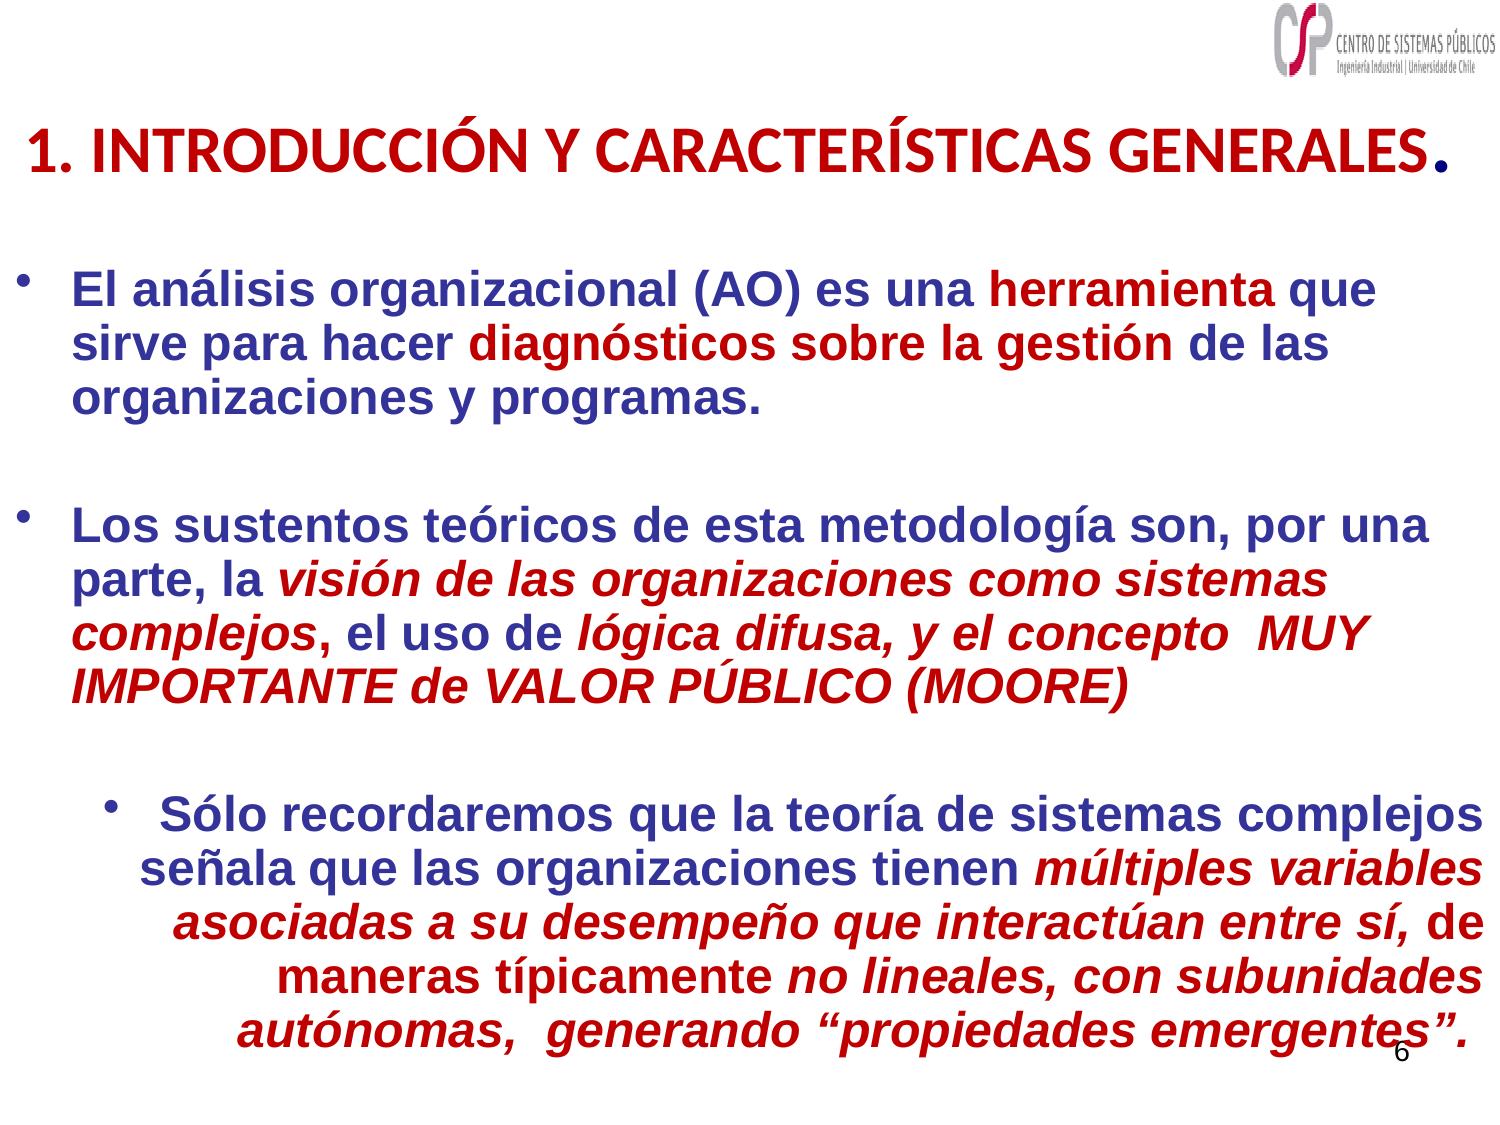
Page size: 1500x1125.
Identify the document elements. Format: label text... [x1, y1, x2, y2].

slide_number 6 [1074, 1024, 1426, 1103]
title 1. INTRODUCCIÓN Y CARACTERÍSTICAS GENERALES. [0, 44, 1500, 233]
list El análisis organizacional (AO) es una herramienta que sirve para hacer diagnósticos sobre la gestión de las organizaciones y programas. Los sustentos teóricos de esta metodología son, por una parte, la visión de las organizaciones como sistemas complejos, el uso de lógica difusa, y el concepto MUY IMPORTANTE de VALOR PÚBLICO (MOORE) Sólo recordaremos que la teoría de sistemas complejos señala que las organizaciones tienen múltiples variables asociadas a su desempeño que interactúan entre sí, de maneras típicamente no lineales, con subunidades autónomas, generando “propiedades emergentes”. [0, 255, 1500, 1088]
picture [1269, 0, 1500, 82]
